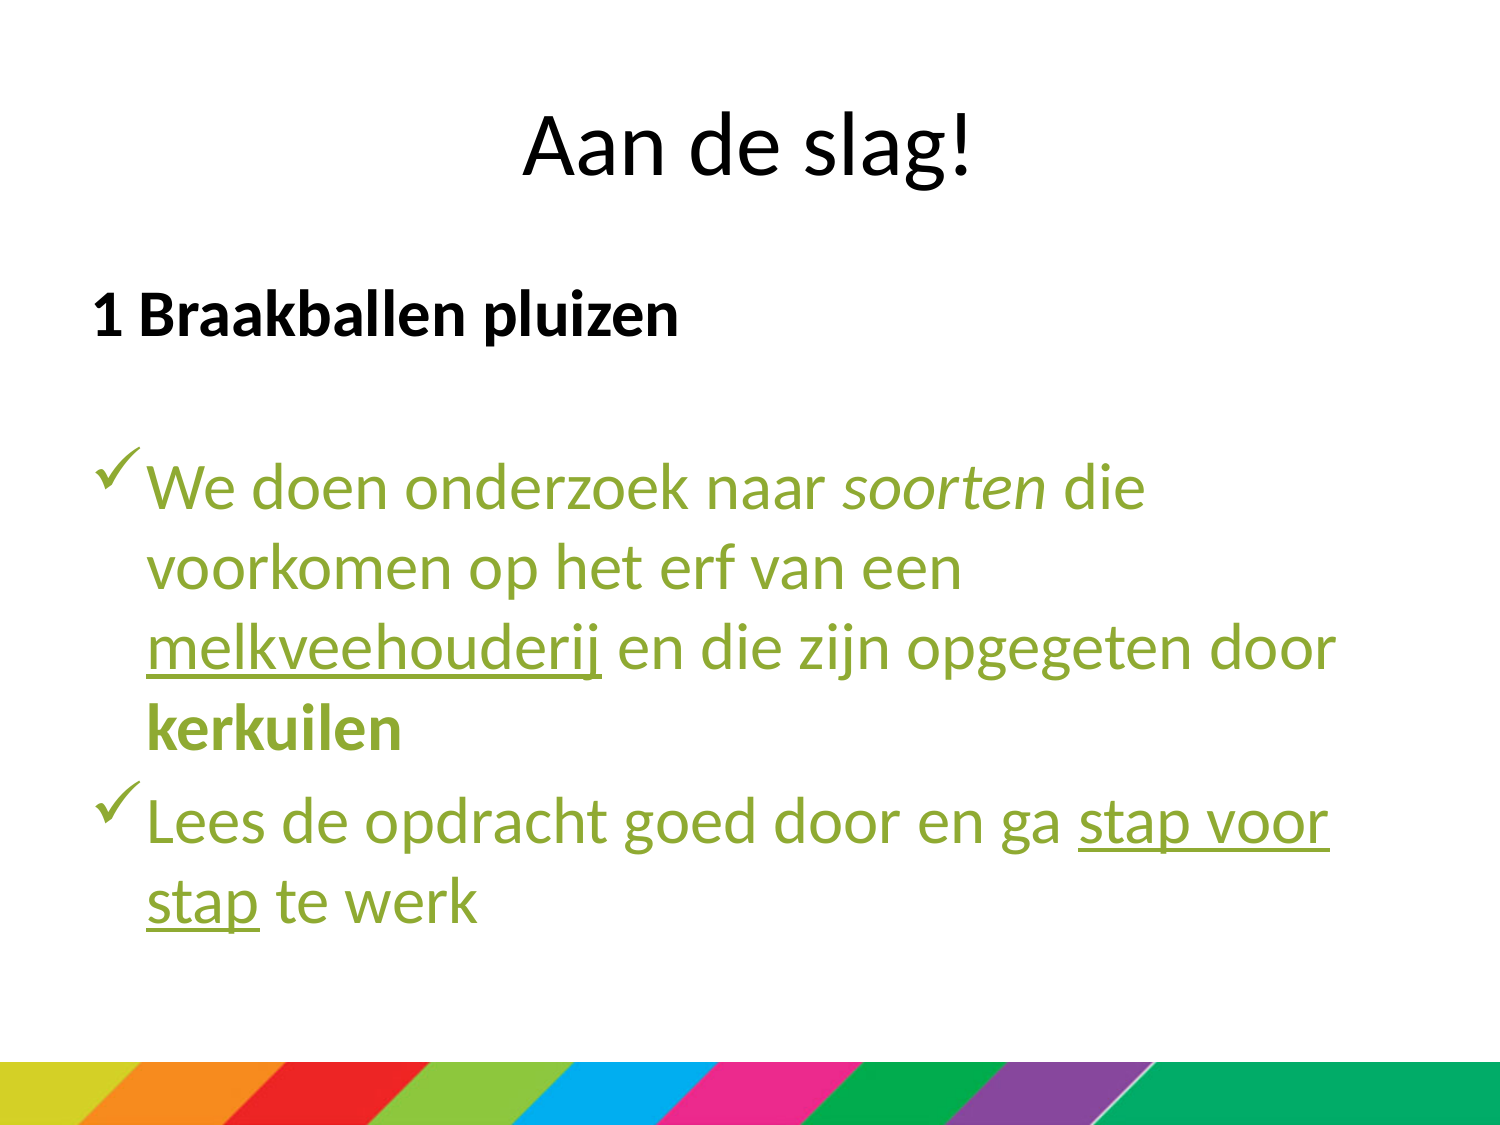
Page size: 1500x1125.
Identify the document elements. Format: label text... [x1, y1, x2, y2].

picture [0, 1062, 574, 1125]
picture [656, 1062, 1500, 1125]
title Aan de slag! [75, 45, 1425, 233]
list 1 Braakballen pluizen We doen onderzoek naar soorten die voorkomen op het erf van een melkveehouderij en die zijn opgegeten door kerkuilen Lees de opdracht goed door en ga stap voor stap te werk [75, 262, 1425, 1000]
